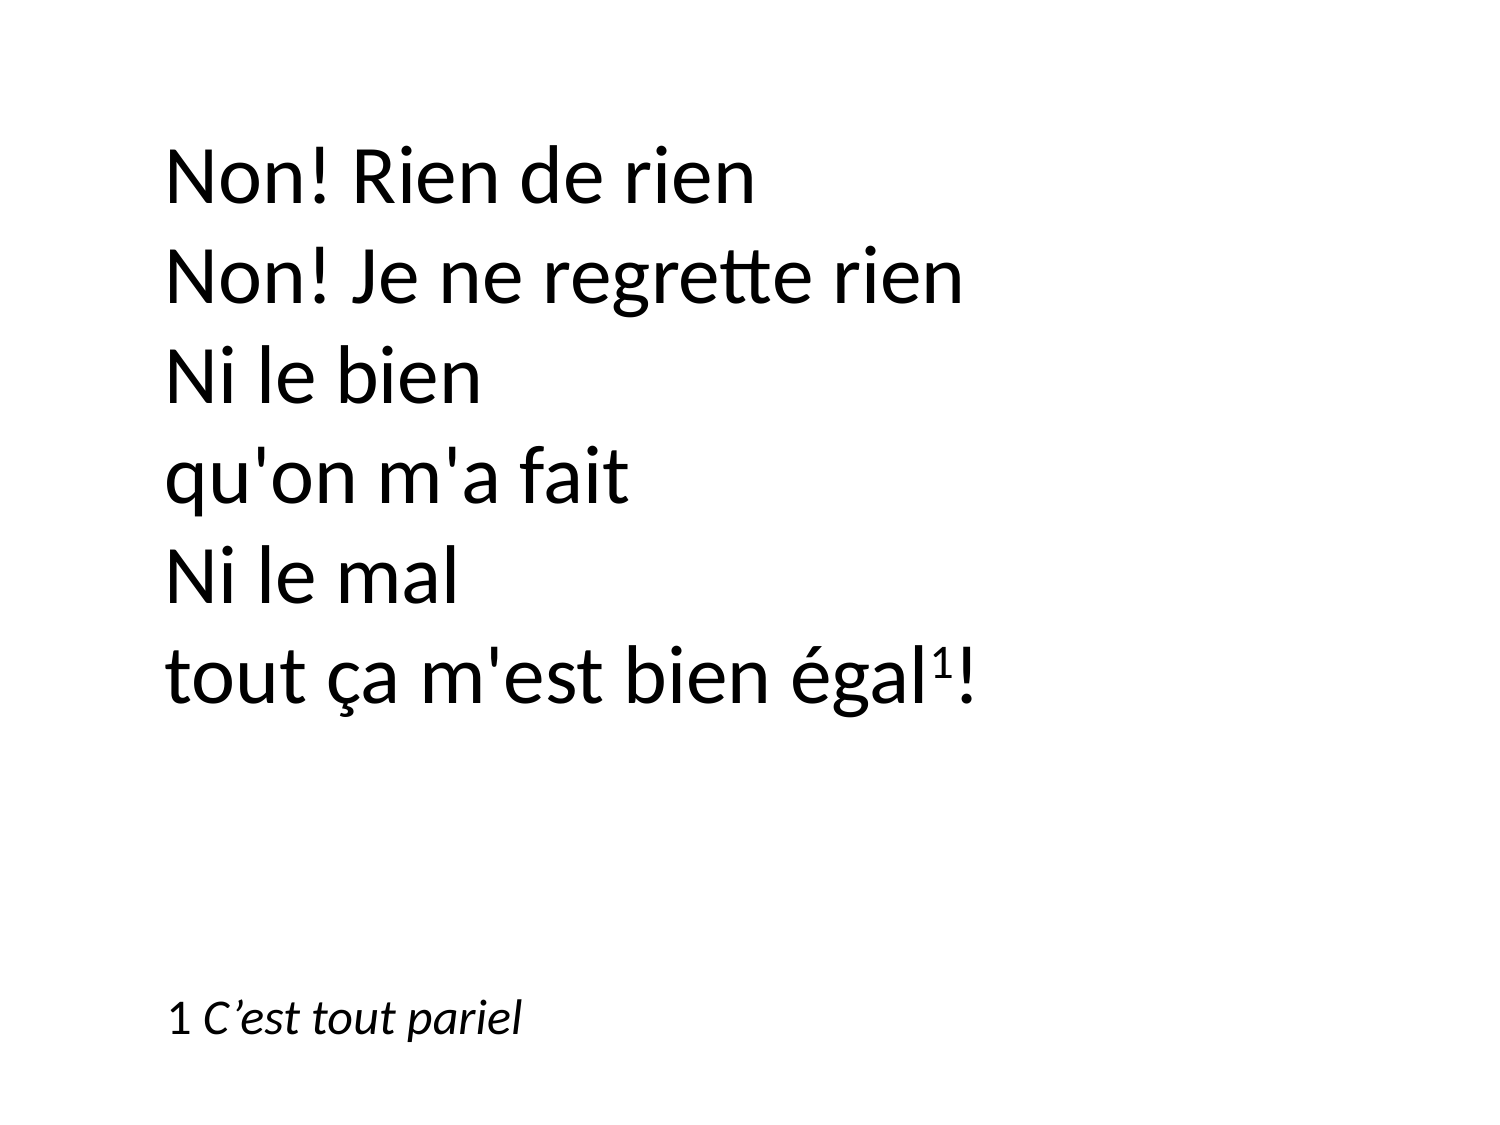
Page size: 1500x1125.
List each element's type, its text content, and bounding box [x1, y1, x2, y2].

text_box 1 C’est tout pariel [151, 976, 538, 1052]
text_box Non! Rien de rien Non! Je ne regrette rien Ni le bien qu'on m'a fait Ni le mal tout ça m'est bien égal1! [150, 112, 1375, 728]
